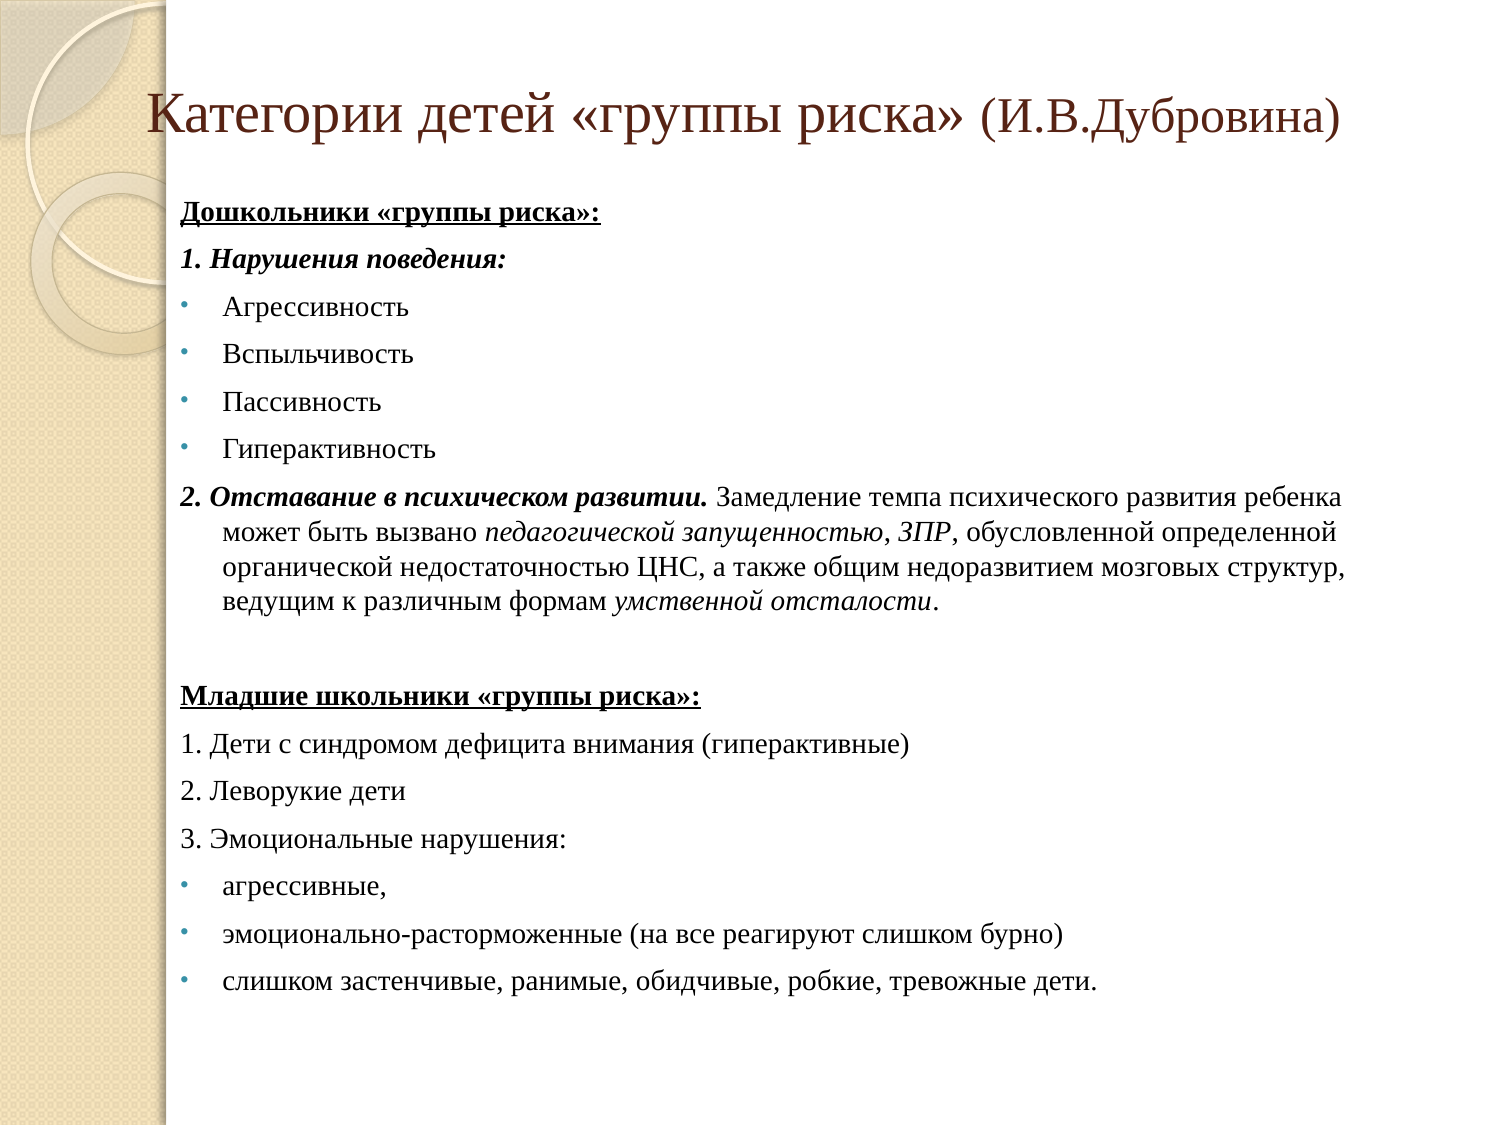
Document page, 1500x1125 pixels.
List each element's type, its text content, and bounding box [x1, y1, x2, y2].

list Дошкольники «группы риска»: 1. Нарушения поведения: Агрессивность Вспыльчивость Пассивность Гиперактивность 2. Отставание в психическом развитии. Замедление темпа психического развития ребенка может быть вызвано педагогической запущенностью, ЗПР, обусловленной определенной органической недостаточностью ЦНС, а также общим недоразвитием мозговых структур, ведущим к различным формам умственной отсталости. Младшие школьники «группы риска»: 1. Дети с синдромом дефицита внимания (гиперактивные) 2. Леворукие дети 3. Эмоциональные нарушения: агрессивные, эмоционально-расторможенные (на все реагируют слишком бурно) слишком застенчивые, ранимые, обидчивые, робкие, тревожные дети. [147, 184, 1425, 1125]
title Категории детей «группы риска» (И.В.Дубровина) [29, 45, 1459, 173]
